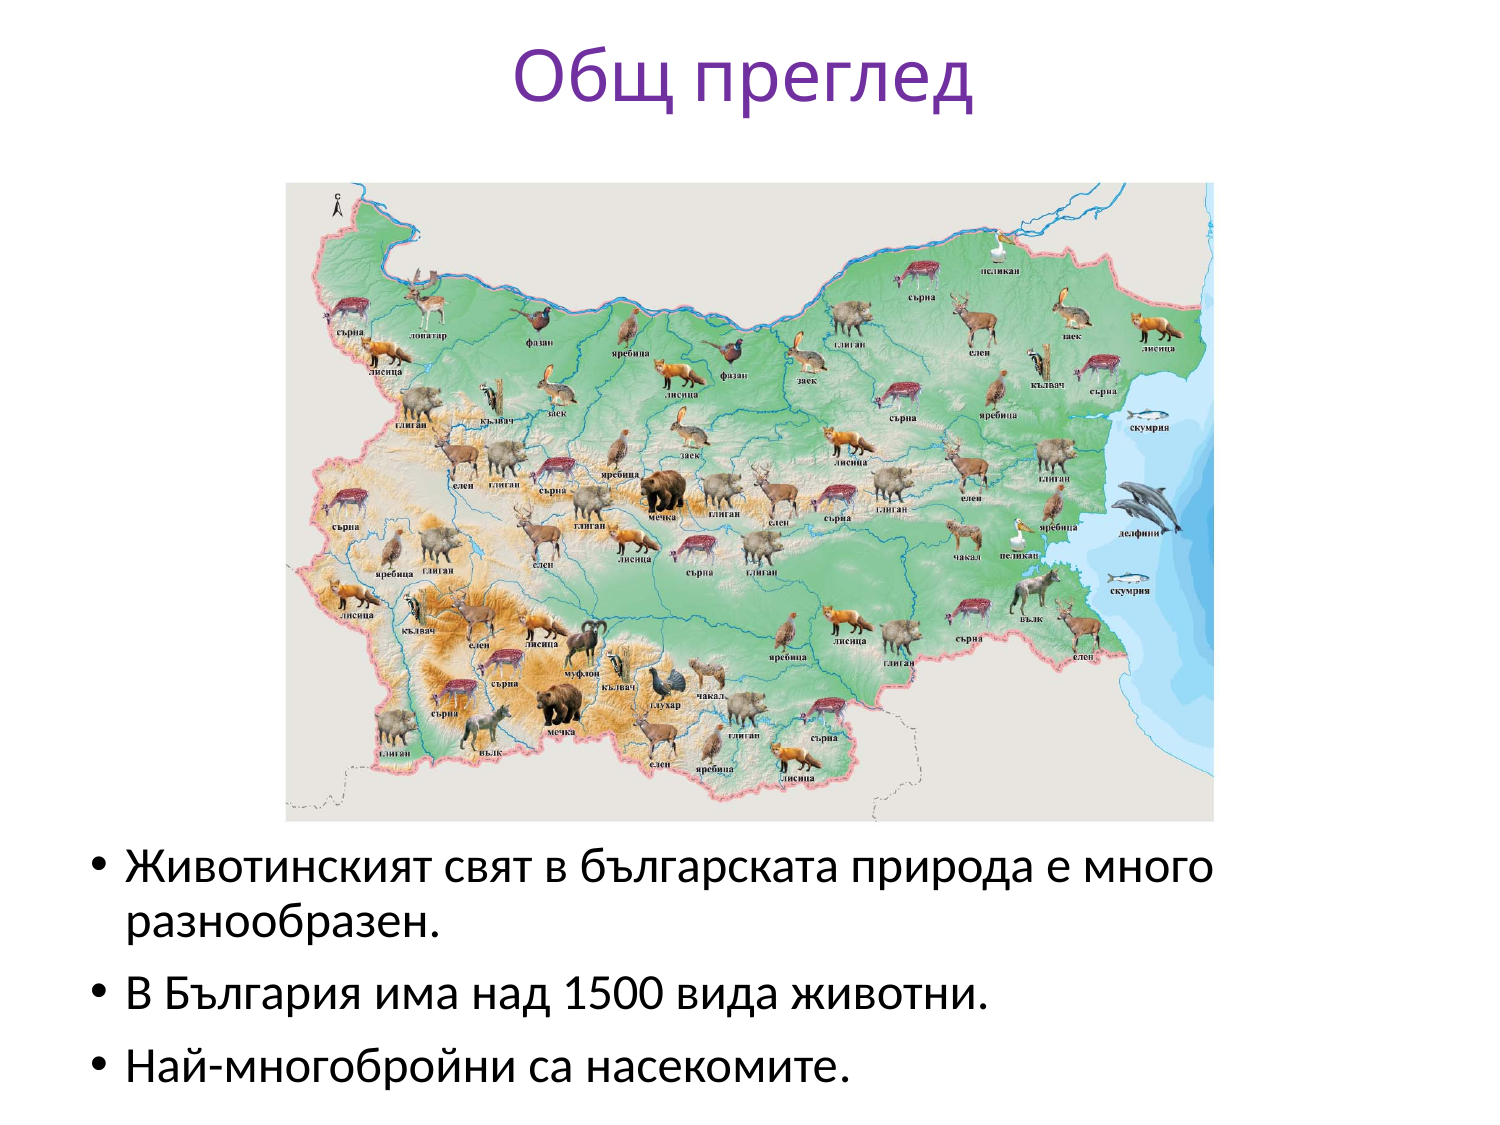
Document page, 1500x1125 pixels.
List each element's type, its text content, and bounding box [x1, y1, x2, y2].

list Животинският свят в българската природа е много разнообразен. В България има над 1500 вида животни. Най-многобройни са насекомите. [75, 831, 1425, 1103]
title Общ преглед [76, 32, 1427, 125]
picture [281, 177, 1219, 828]
